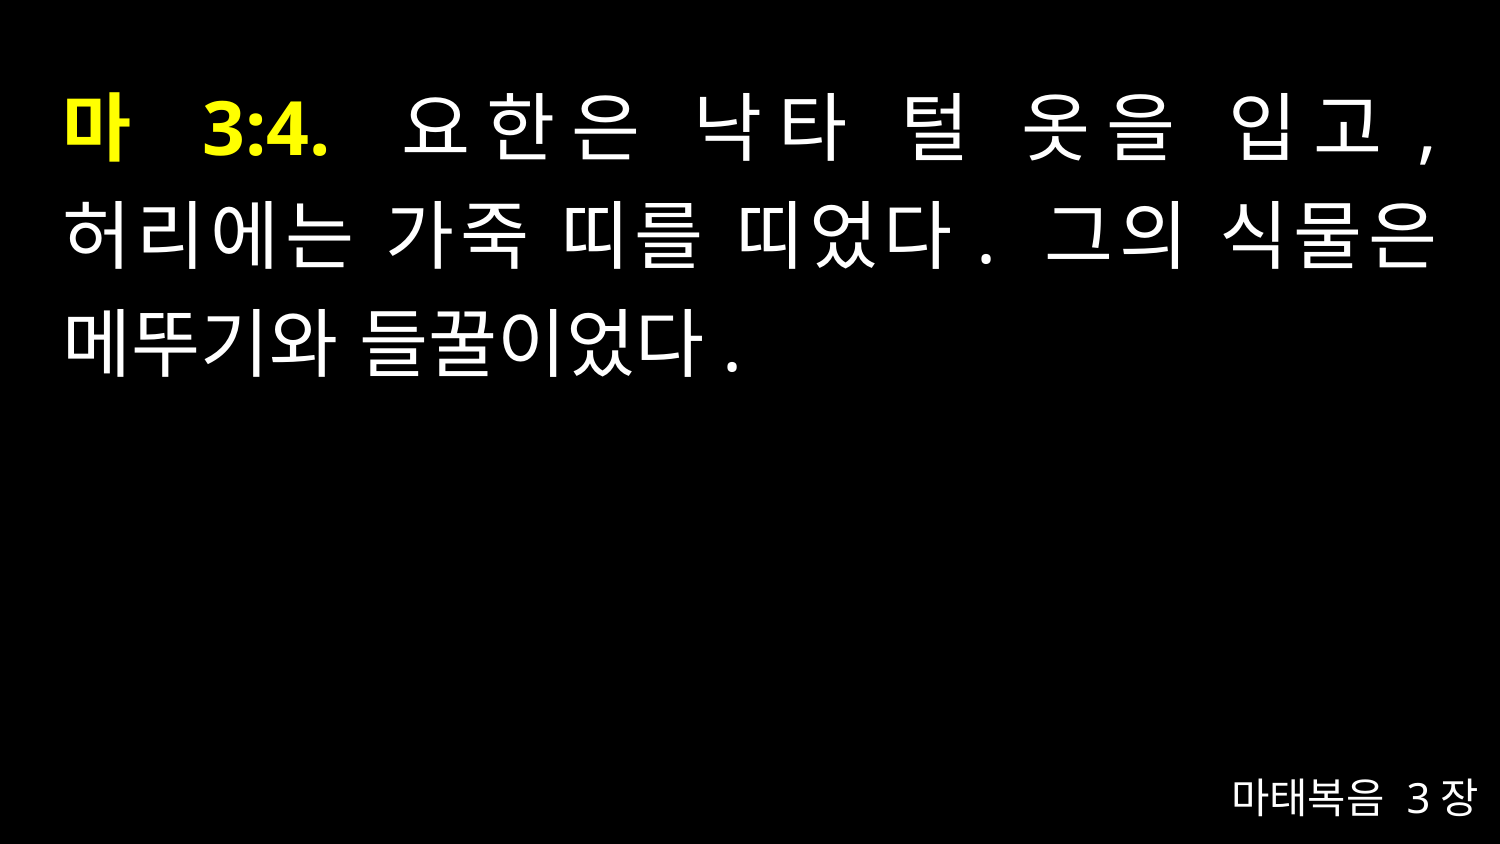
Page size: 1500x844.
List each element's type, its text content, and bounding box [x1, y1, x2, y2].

subtitle 마태복음 3장 [916, 770, 1500, 844]
title 마 3:4. 요한은 낙타 털 옷을 입고, 허리에는 가죽 띠를 띠었다. 그의 식물은 메뚜기와 들꿀이었다. [0, 0, 1500, 844]
